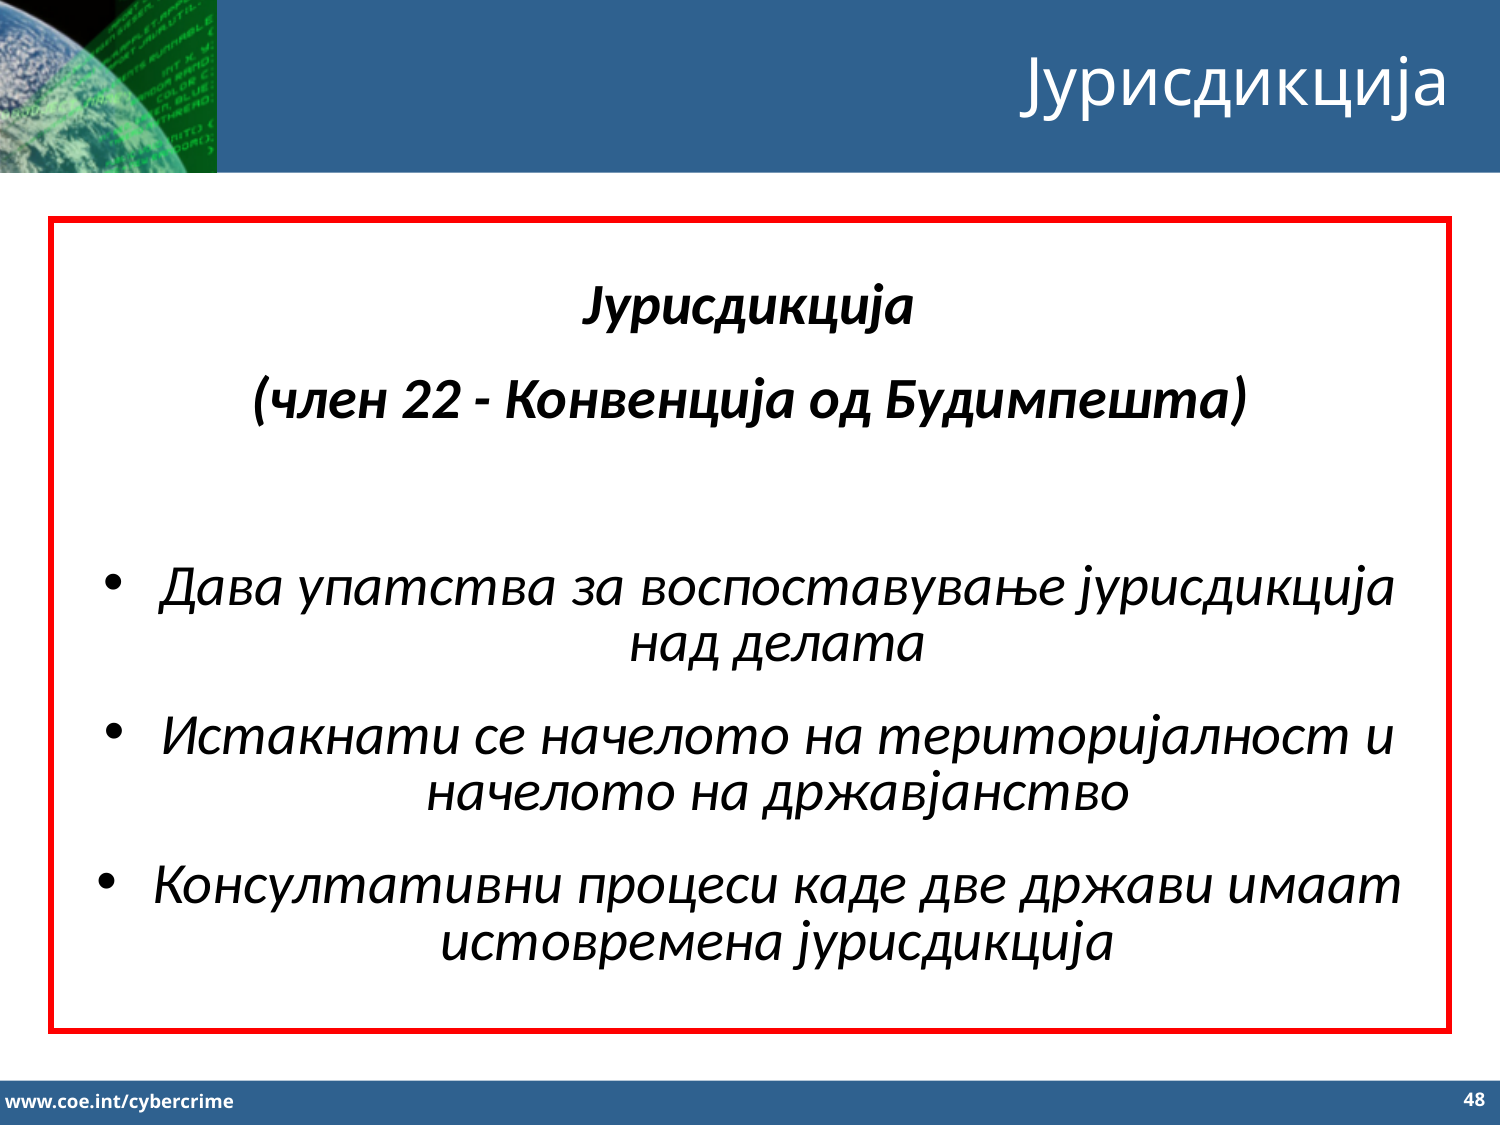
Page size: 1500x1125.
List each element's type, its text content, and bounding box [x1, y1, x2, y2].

picture [0, 0, 217, 173]
text_box Јурисдикција [230, 31, 1483, 126]
text_box Јурисдикција (член 22 - Конвенција од Будимпешта) Дава упатства за воспоставување јурисдикција над делата Истакнати се начелото на територијалност и начелото на државјанство Консултативни процеси каде две држави имаат истовремена јурисдикција [51, 219, 1449, 1032]
